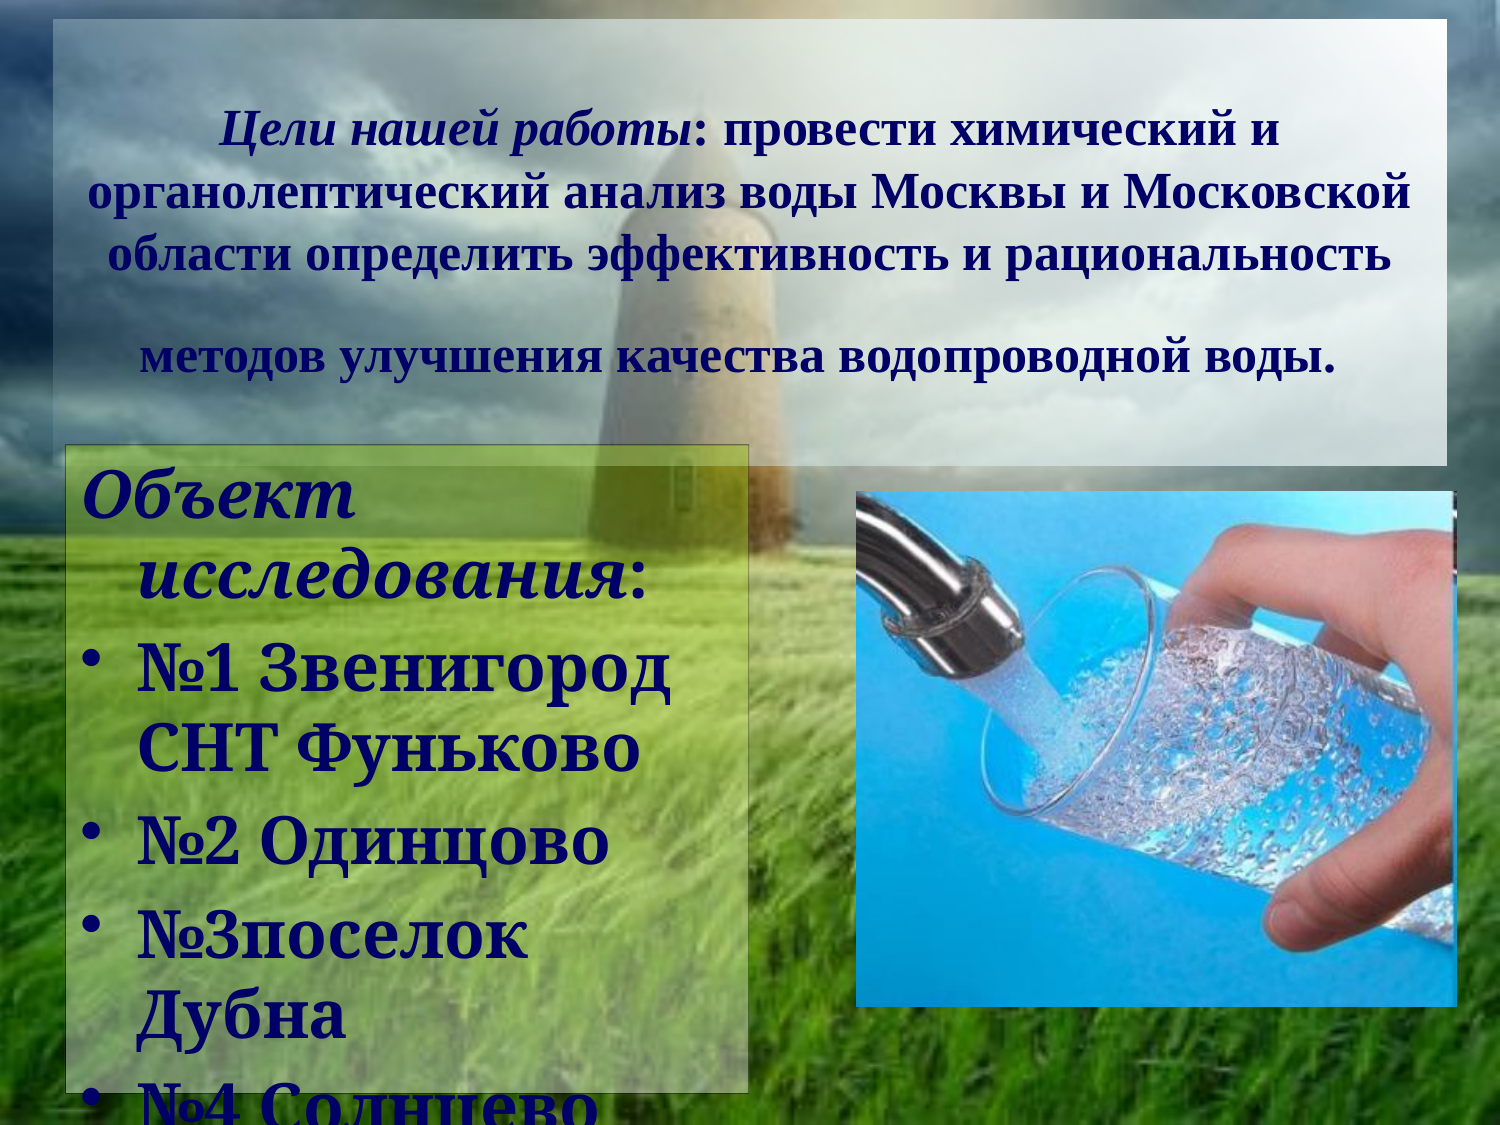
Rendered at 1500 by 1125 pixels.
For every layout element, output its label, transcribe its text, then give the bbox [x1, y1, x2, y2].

title Цели нашей работы: провести химический и органолептический анализ воды Москвы и Московской области определить эффективность и рациональность методов улучшения качества водопроводной воды. [53, 19, 1447, 466]
list Объект исследования: №1 Звенигород СНТ Фуньково №2 Одинцово №3поселок Дубна №4 Солнцево №5 Люберцы №6 МК №5 ОП 3 [64, 444, 750, 1094]
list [855, 491, 1457, 1008]
picture [0, 0, 1500, 1125]
